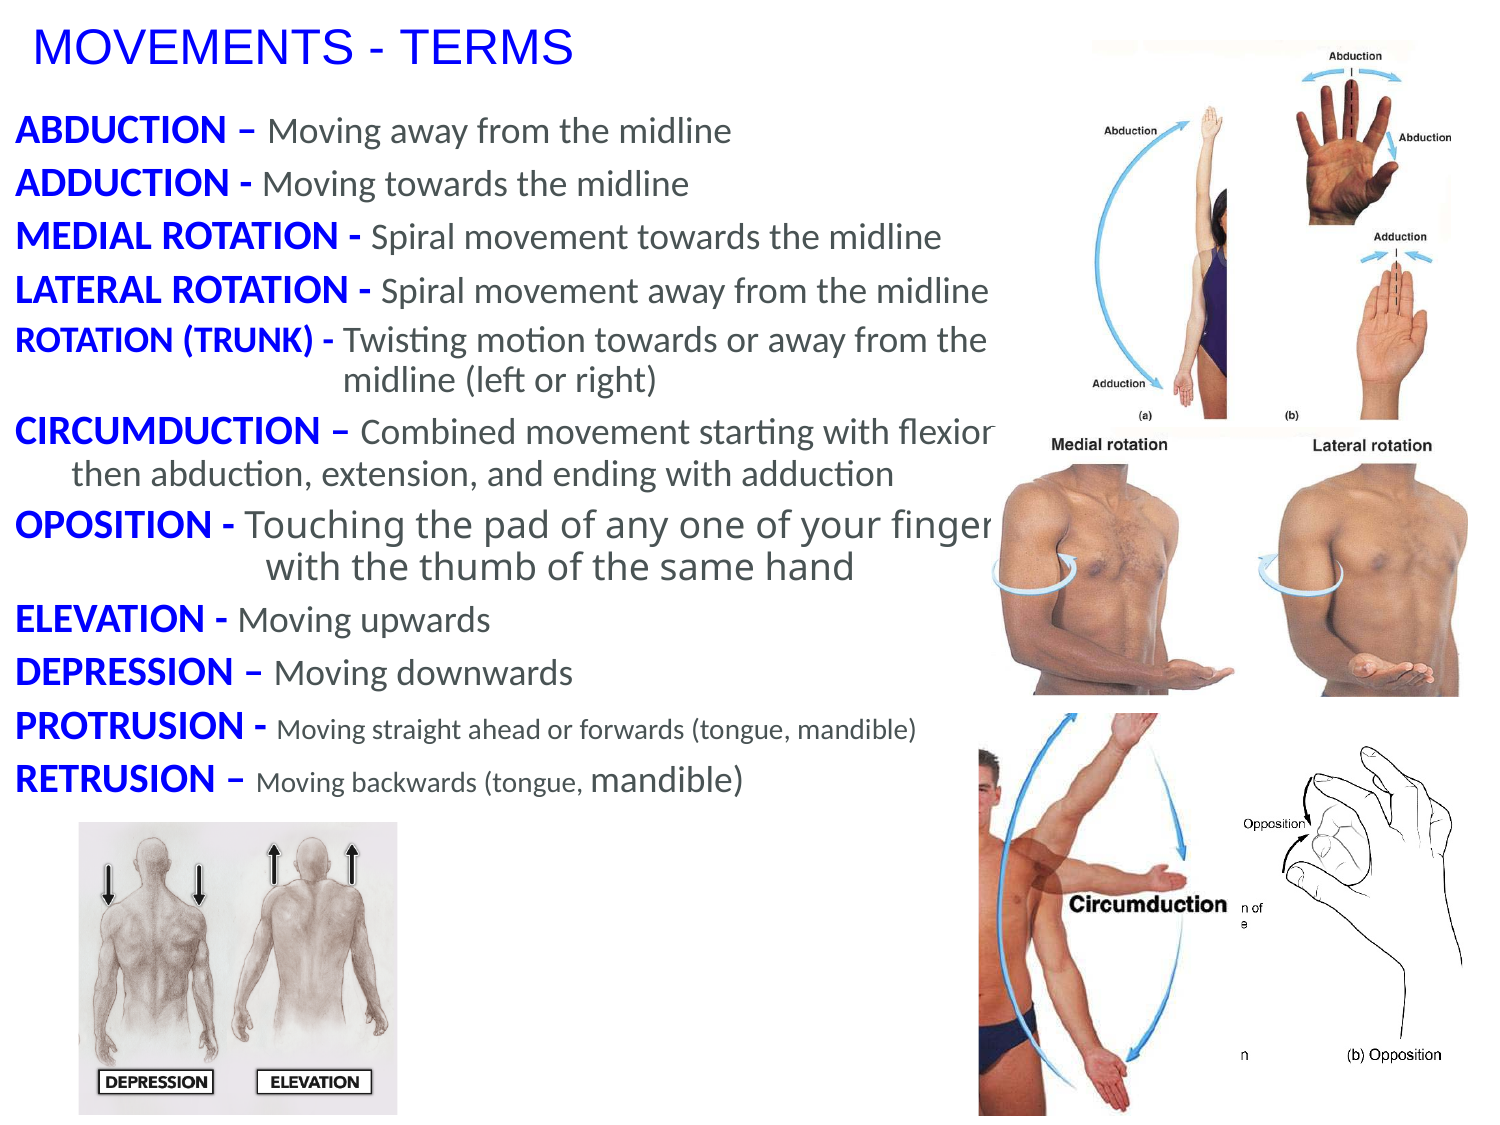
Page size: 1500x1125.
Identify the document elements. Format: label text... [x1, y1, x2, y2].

picture [1241, 739, 1493, 1070]
picture [78, 821, 398, 1116]
list ABDUCTION – Moving away from the midline ADDUCTION - Moving towards the midline MEDIAL ROTATION - Spiral movement towards the midline LATERAL ROTATION - Spiral movement away from the midline ROTATION (TRUNK) - Twisting motion towards or away from the midline (left or right) CIRCUMDUCTION – Combined movement starting with flexion, then abduction, extension, and ending with adduction OPOSITION - Touching the pad of any one of your fingers with the thumb of the same hand ELEVATION - Moving upwards DEPRESSION – Moving downwards PROTRUSION - Moving straight ahead or forwards (tongue, mandible) RETRUSION – Moving backwards (tongue, mandible) [0, 99, 1058, 949]
title MOVEMENTS - TERMS [0, 5, 607, 84]
picture [1092, 40, 1451, 422]
picture [978, 712, 1230, 1116]
picture [991, 427, 1468, 698]
